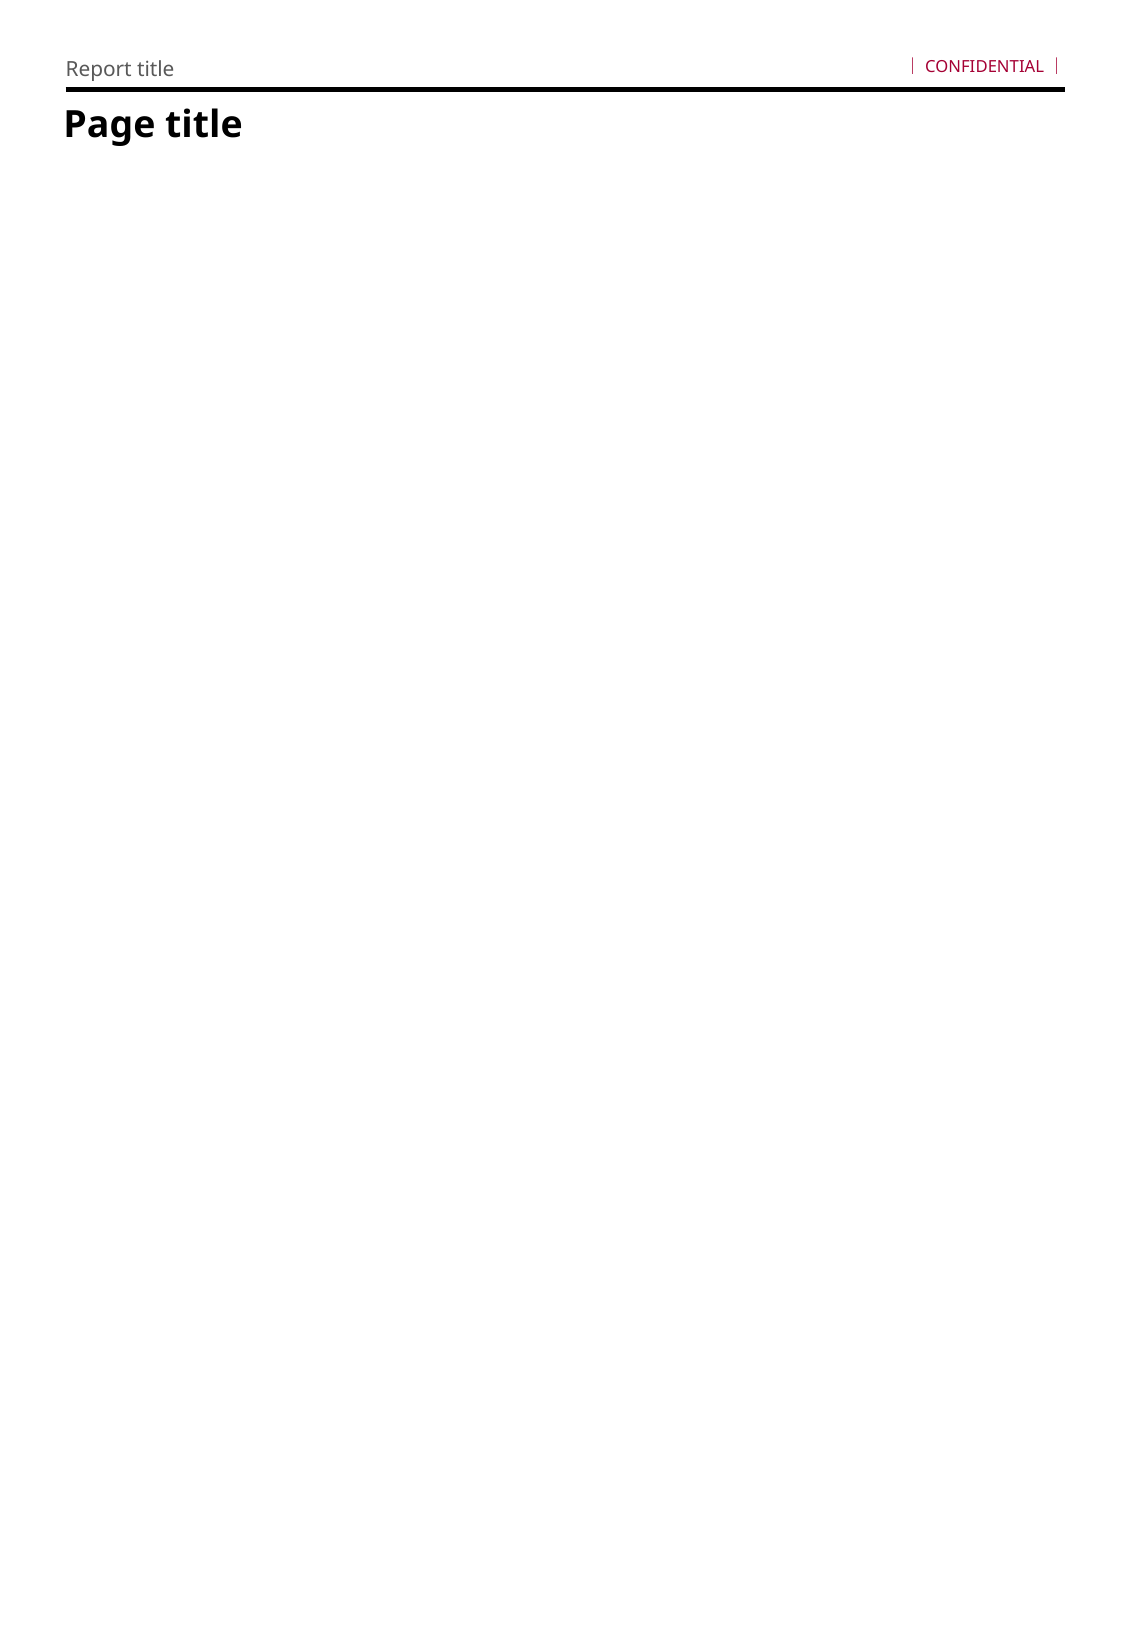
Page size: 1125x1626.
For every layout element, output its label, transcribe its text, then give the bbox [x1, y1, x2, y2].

text_box Report title [50, 47, 572, 88]
text_box Page title [48, 92, 592, 153]
text_box ｜CONFIDENTIAL｜ [904, 48, 1071, 84]
